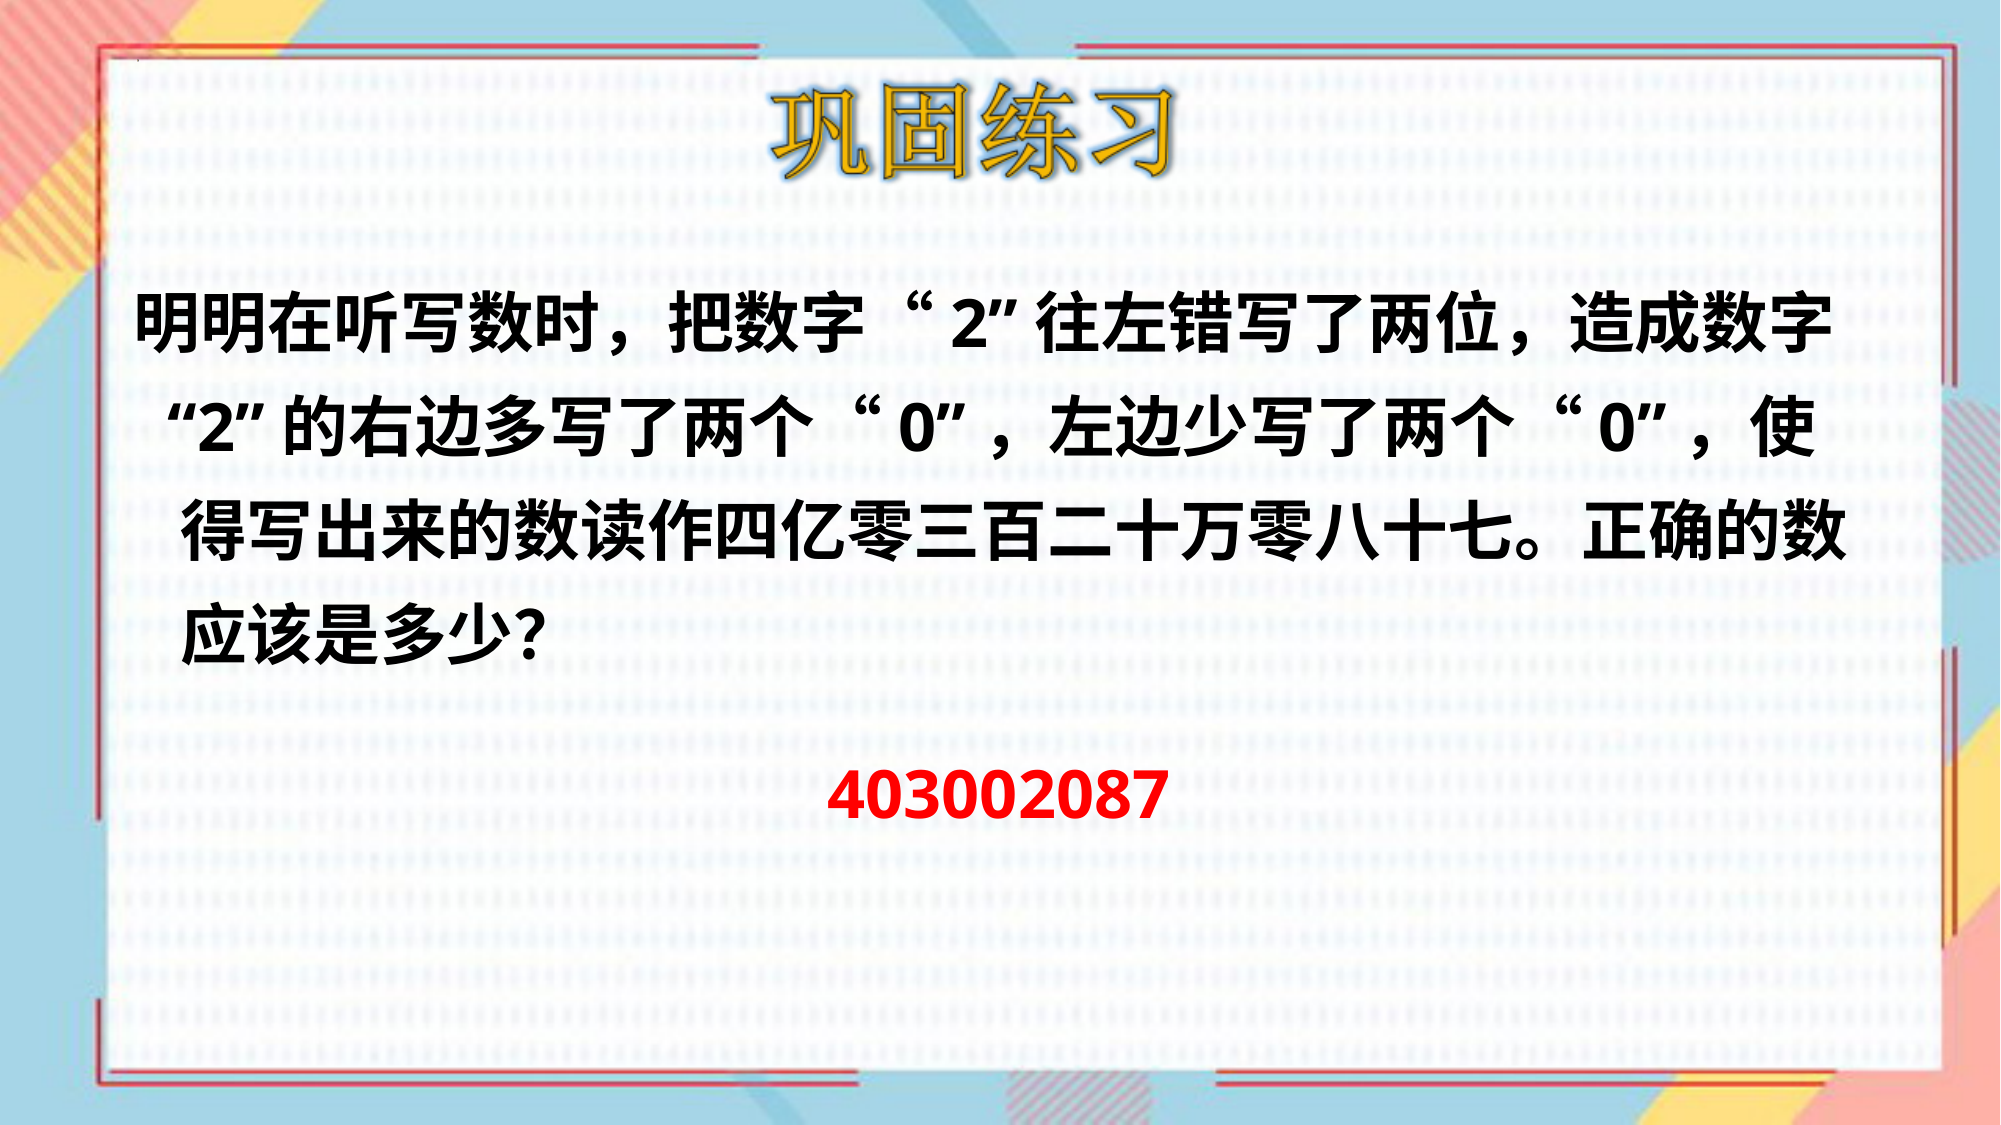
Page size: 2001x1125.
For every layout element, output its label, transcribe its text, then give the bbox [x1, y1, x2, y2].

text_box 明明在听写数时，把数字“2”往左错写了两位，造成数字 “2”的右边多写了两个“0”，左边少写了两个“0”，使 得写出来的数读作四亿零三百二十万零八十七。正确的数 应该是多少？ [118, 249, 1935, 680]
text_box 403002087 [812, 744, 1188, 839]
picture [0, 0, 2001, 1125]
